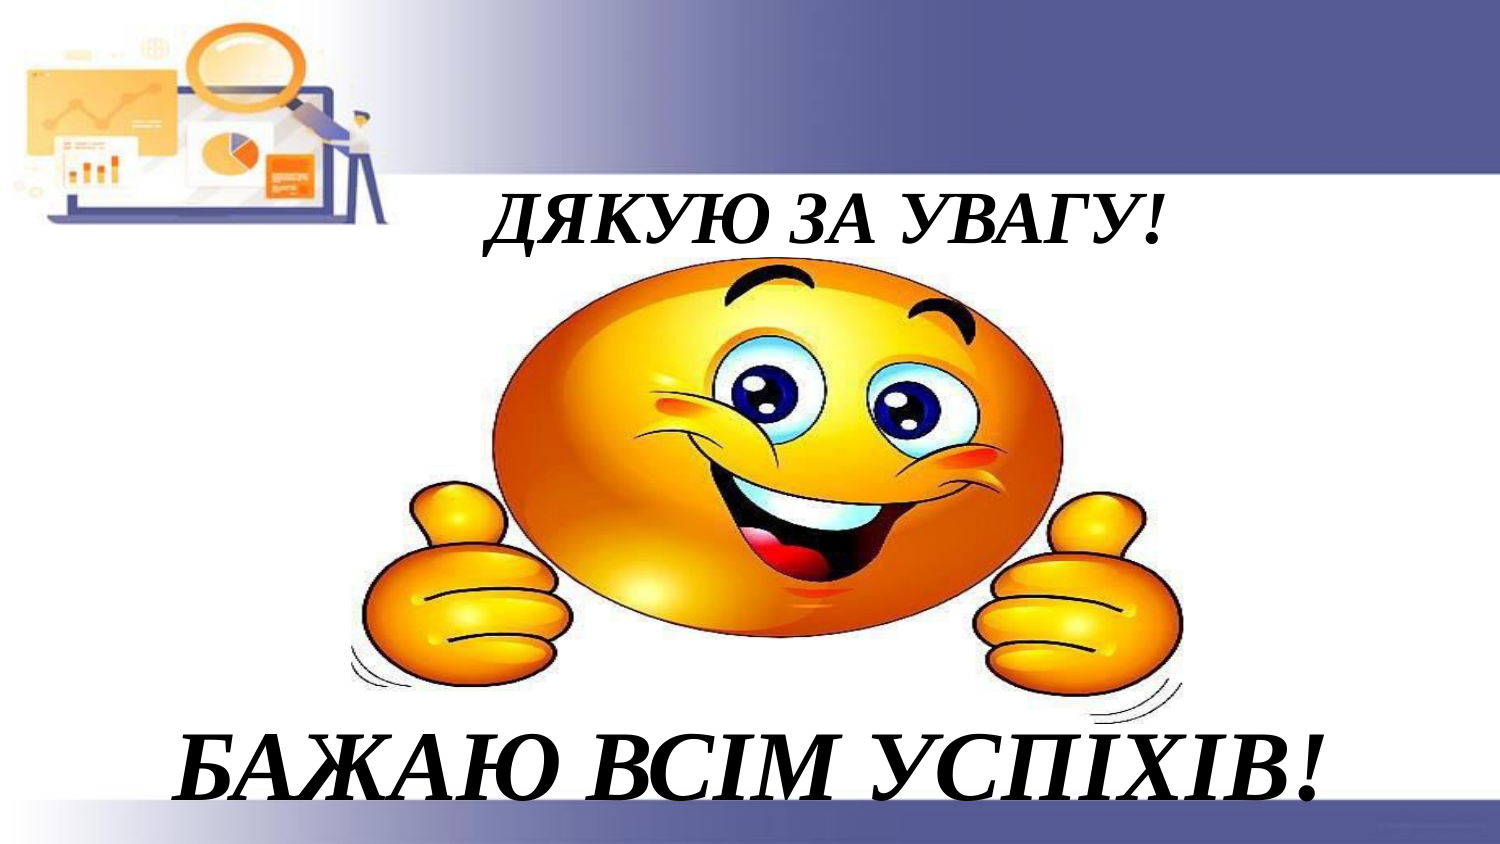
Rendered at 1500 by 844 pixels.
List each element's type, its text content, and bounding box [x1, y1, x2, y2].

text_box [351, 257, 1184, 724]
text_box БАЖАЮ ВСІМ УСПІХІВ! [170, 697, 1340, 820]
picture [12, 0, 1500, 844]
title ДЯКУЮ ЗА УВАГУ! [324, 166, 1176, 310]
